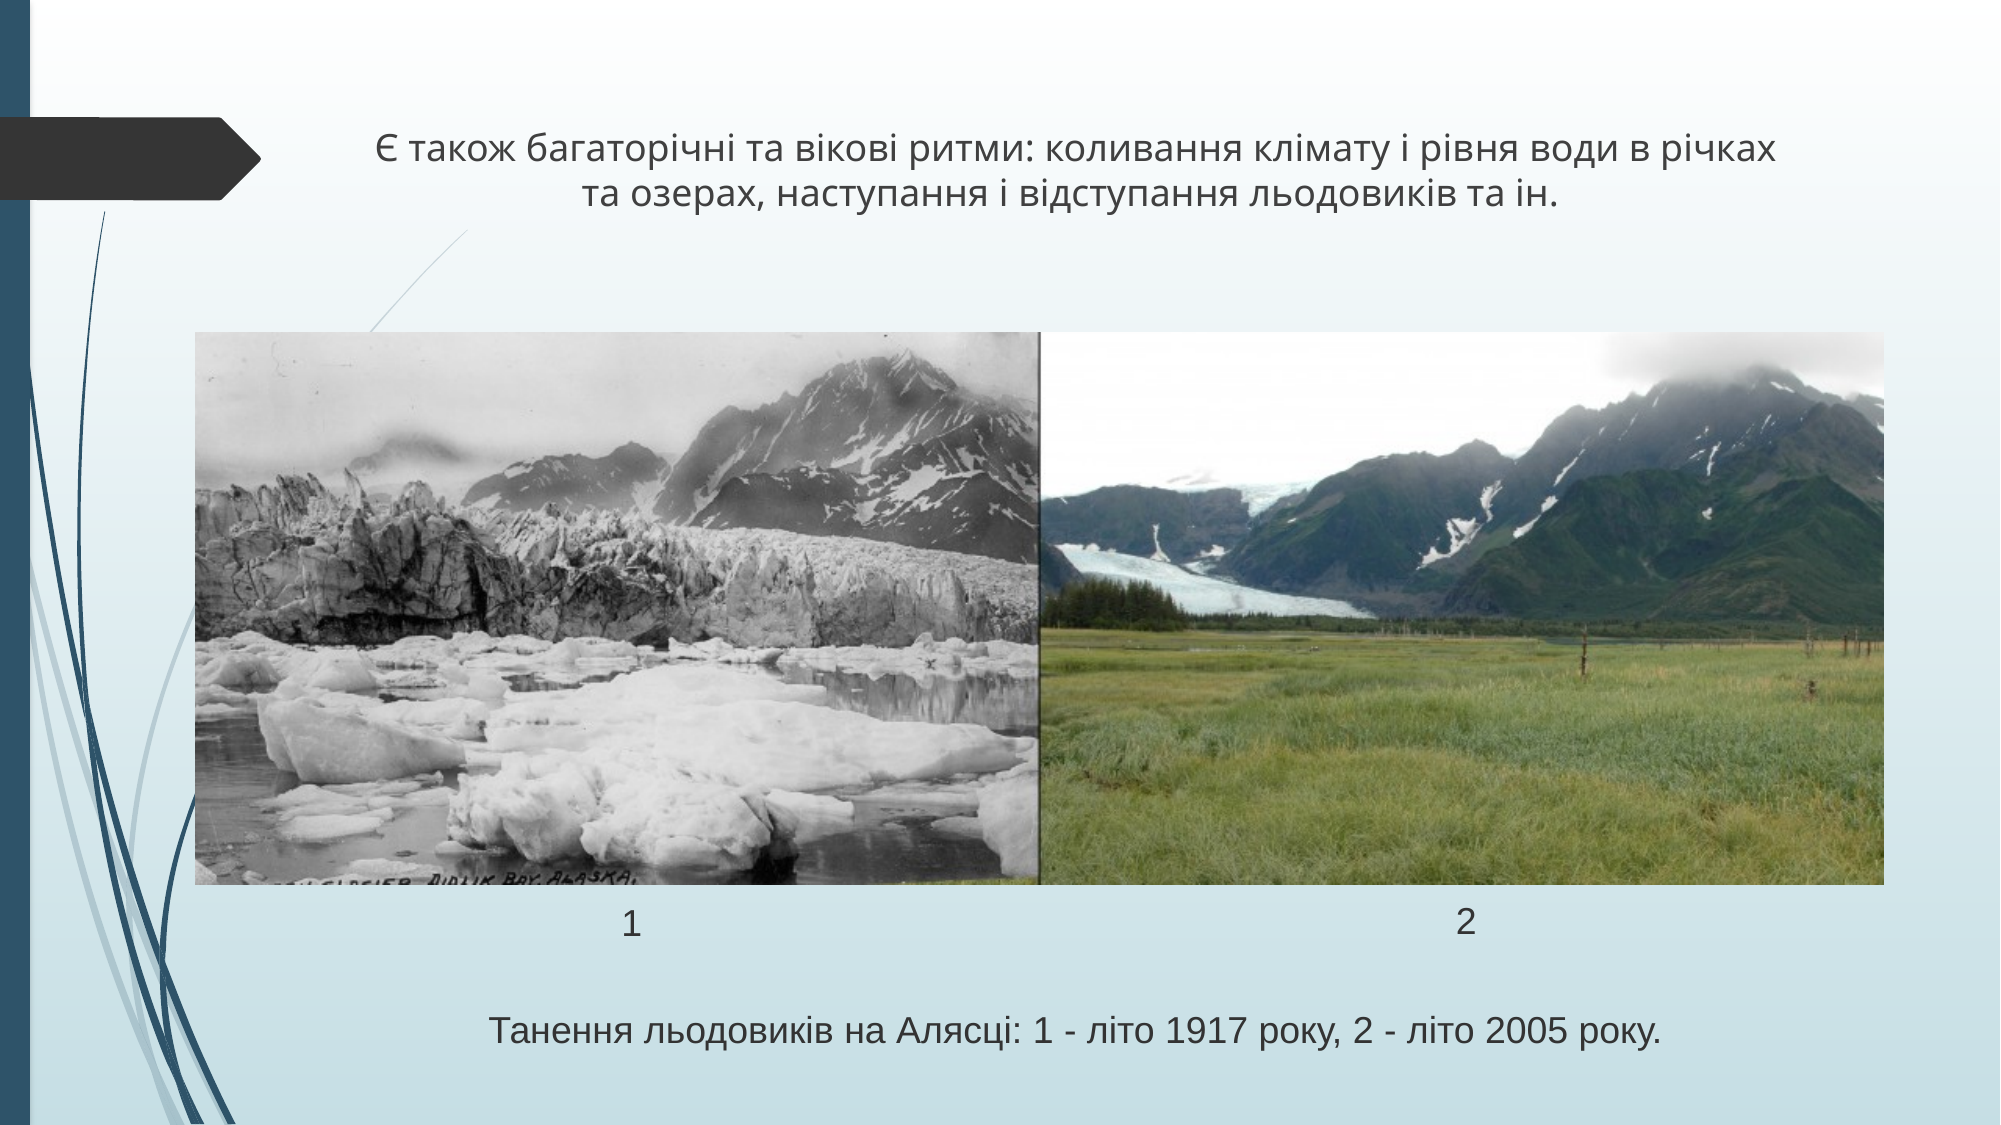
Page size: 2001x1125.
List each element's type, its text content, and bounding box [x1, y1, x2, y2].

text_box Танення льодовиків на Алясці: 1 - літо 1917 року, 2 - літо 2005 року. [290, 999, 1862, 1059]
list Є також багаторічні та вікові ритми: коливання клімату і рів­ня води в річках та озерах, наступання і відступання льодовиків та ін. [344, 116, 1808, 332]
text_box 1 [606, 895, 668, 952]
text_box 2 [1441, 895, 1503, 950]
picture [195, 332, 1884, 885]
